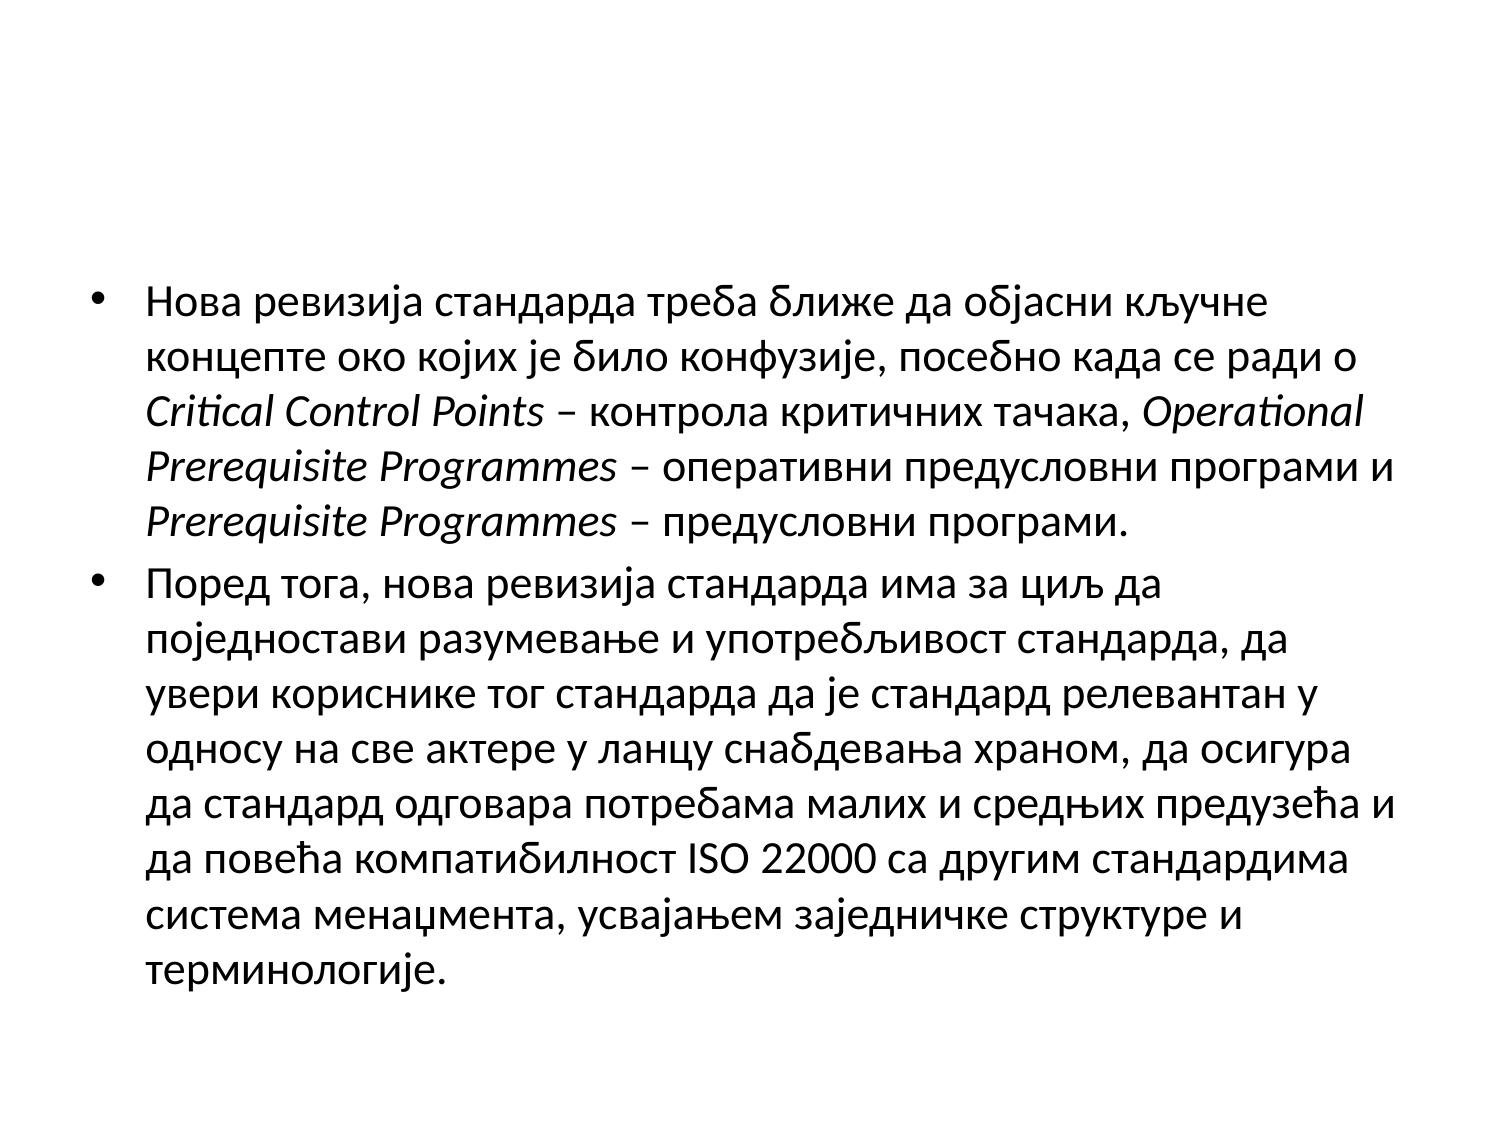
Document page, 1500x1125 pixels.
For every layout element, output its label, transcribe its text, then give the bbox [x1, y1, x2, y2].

list Нова ревизија стандарда треба ближе да објасни кључне концепте око којих је било конфузије, посебно када се ради о Critical Control Points – контрола критичних тачака, Operational Prerequisite Programmes – оперативни предусловни програми и Prerequisite Programmes – предусловни програми. Поред тога, нова ревизија стандарда има за циљ да поједностави разумевање и употребљивост стандарда, да увери кориснике тог стандарда да је стандард релевантан у односу на све актере у ланцу снабдевања храном, да осигура да стандард одговара потребама малих и средњих предузећа и да повећа компатибилност ISO 22000 са другим стандардима система менаџмента, усвајањем заједничке структуре и терминологије. [75, 262, 1425, 1005]
